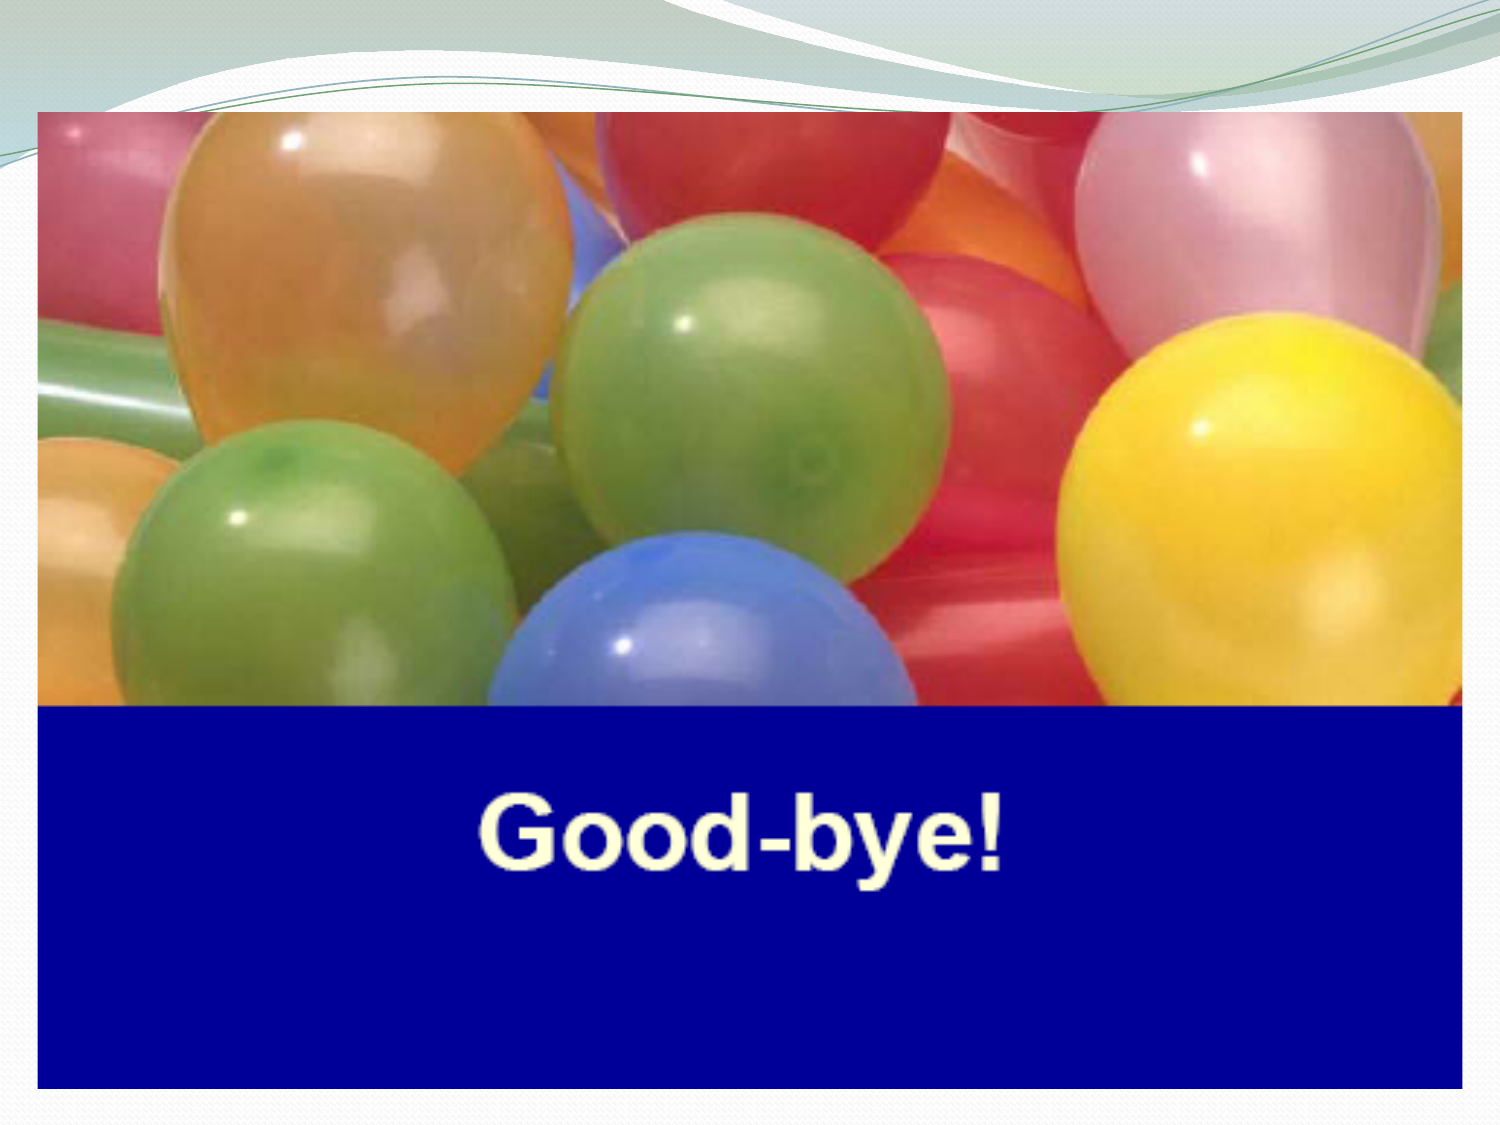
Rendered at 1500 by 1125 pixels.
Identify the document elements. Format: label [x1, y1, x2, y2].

picture [37, 112, 1463, 1089]
